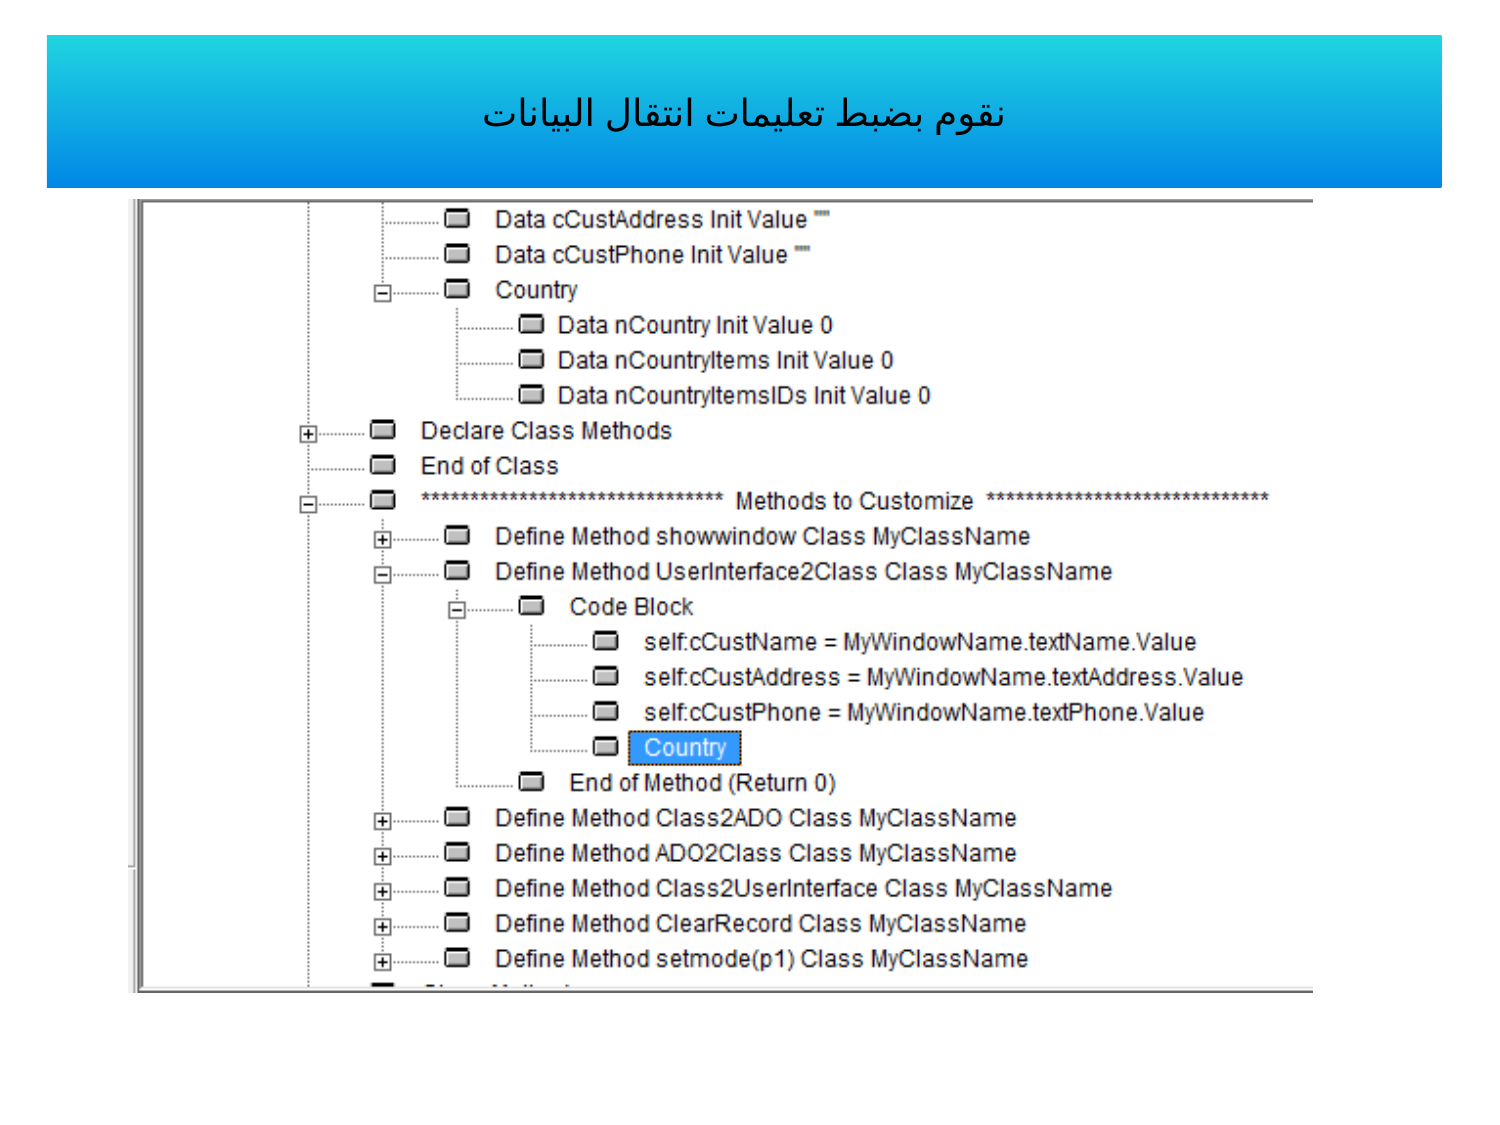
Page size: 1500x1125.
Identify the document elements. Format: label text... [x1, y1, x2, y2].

picture [128, 198, 1313, 993]
title نقوم بضبط تعليمات انتقال البيانات [46, 35, 1442, 188]
